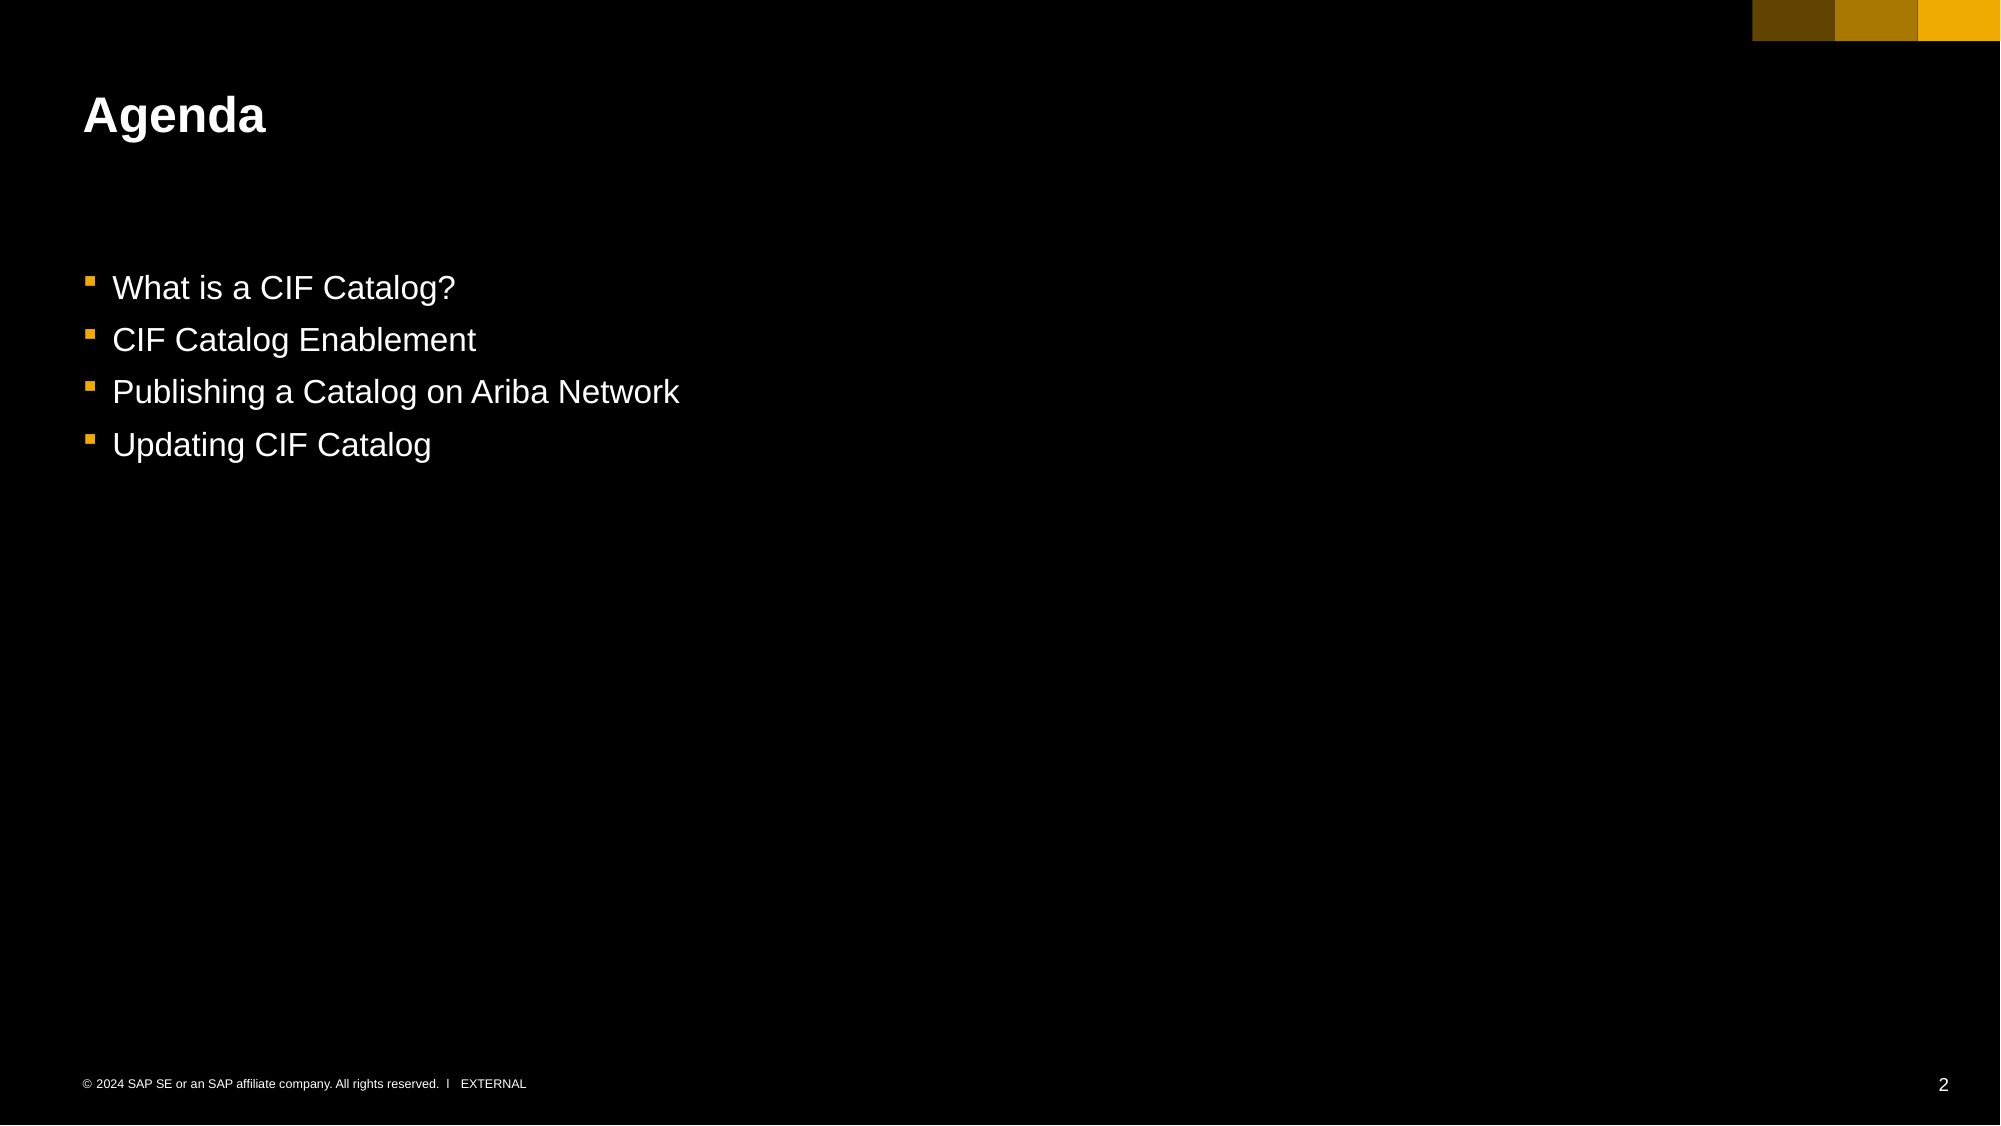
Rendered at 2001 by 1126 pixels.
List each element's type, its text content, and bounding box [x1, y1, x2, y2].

list What is a CIF Catalog? CIF Catalog Enablement Publishing a Catalog on Ariba Network Updating CIF Catalog [82, 265, 1918, 960]
title Agenda [82, 82, 1918, 144]
